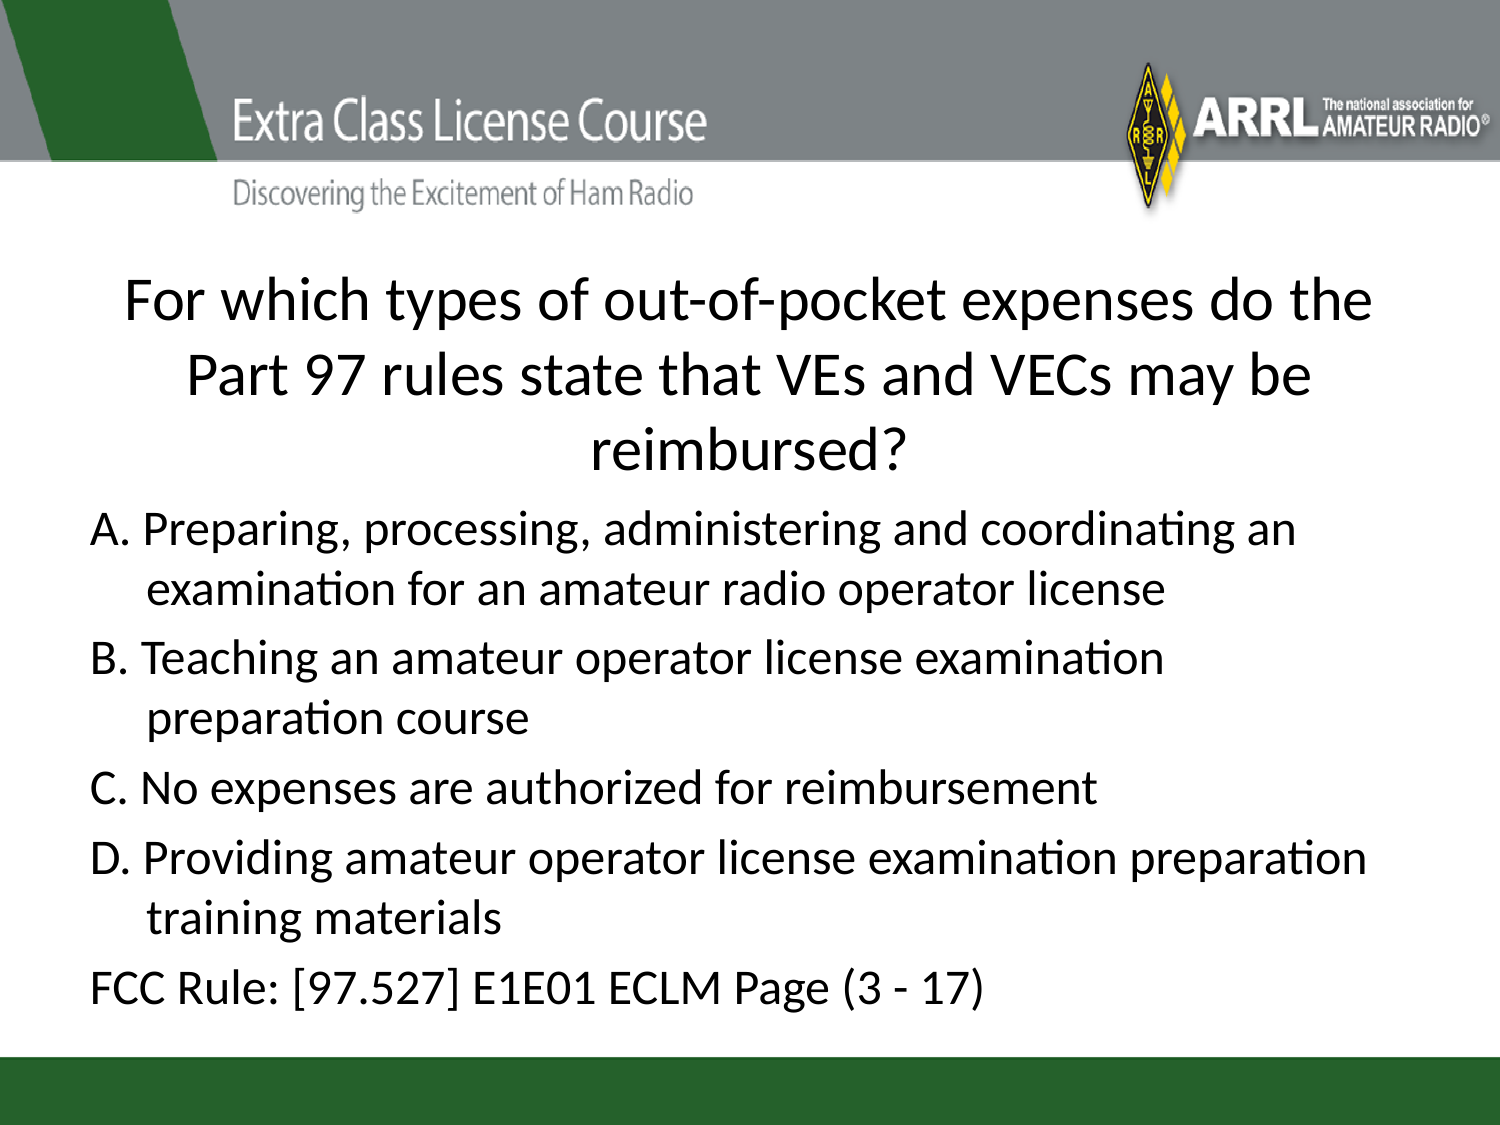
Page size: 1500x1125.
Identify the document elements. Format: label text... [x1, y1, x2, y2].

title For which types of out-of-pocket expenses do the Part 97 rules state that VEs and VECs may be reimbursed? [75, 250, 1425, 437]
picture [0, 0, 1500, 1125]
list A. Preparing, processing, administering and coordinating an examination for an amateur radio operator license B. Teaching an amateur operator license examination preparation course C. No expenses are authorized for reimbursement D. Providing amateur operator license examination preparation training materials FCC Rule: [97.527] E1E01 ECLM Page (3 - 17) [75, 487, 1425, 1005]
